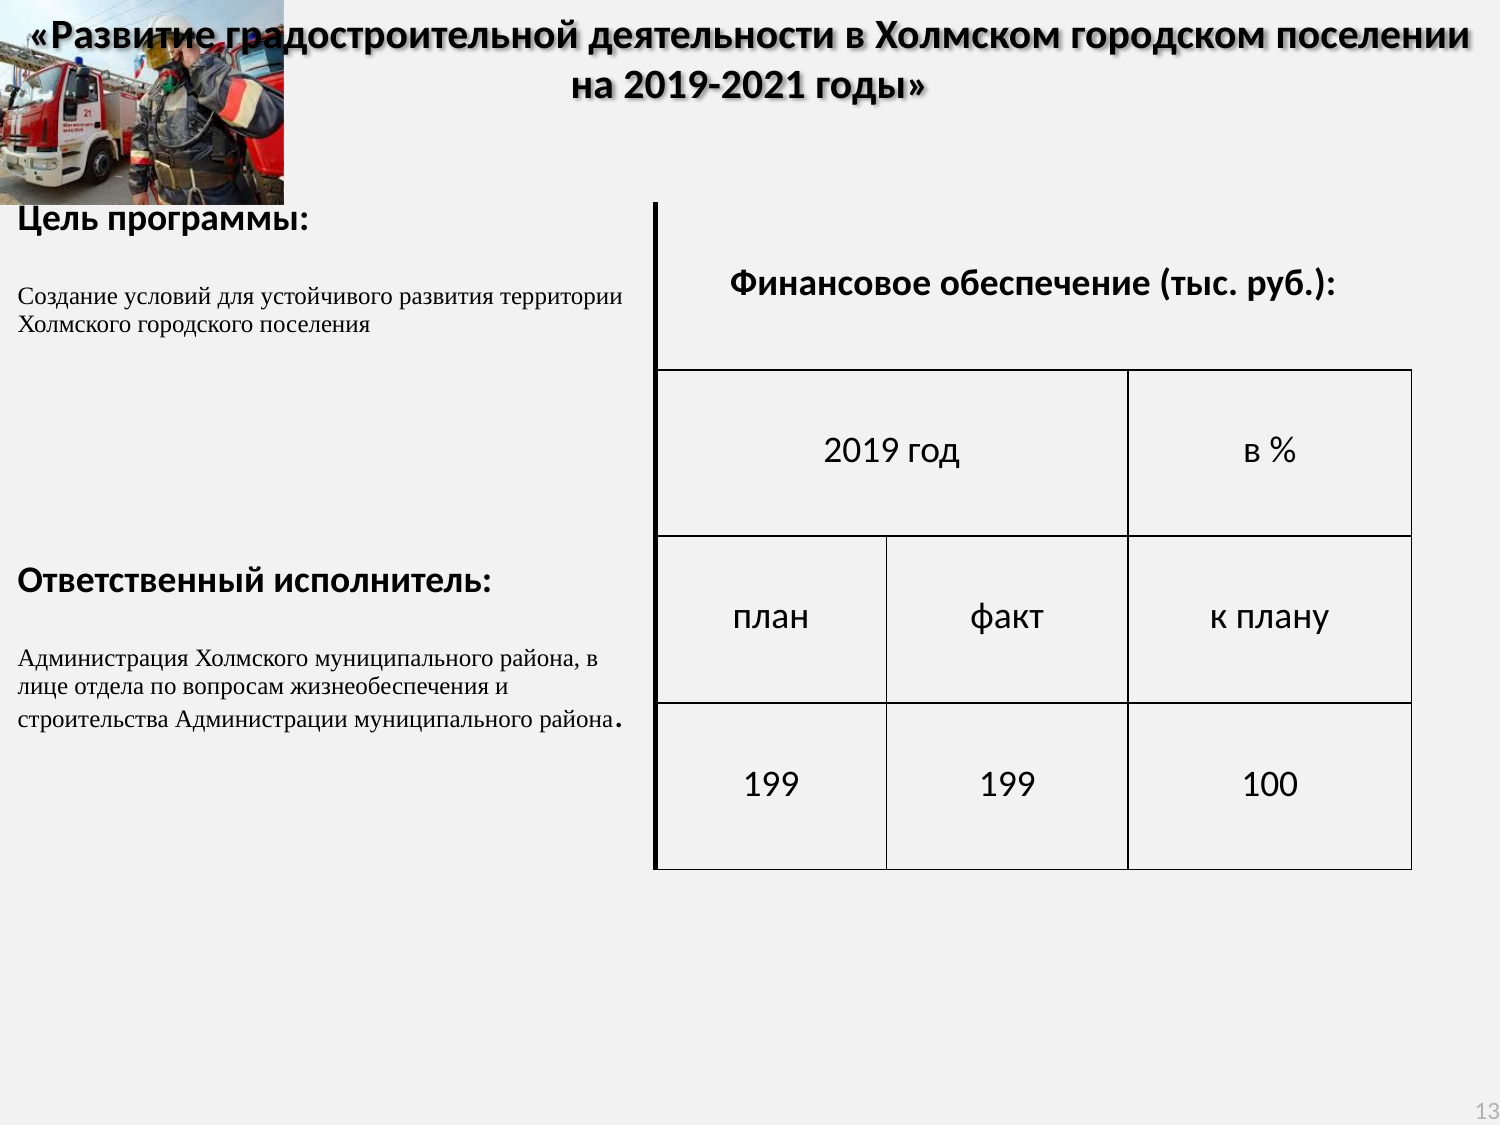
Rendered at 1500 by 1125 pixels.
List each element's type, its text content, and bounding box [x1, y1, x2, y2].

table_cell план [658, 537, 886, 702]
table_header Финансовое обеспечение (тыс. руб.): [658, 203, 1411, 369]
table_cell Создание условий для устойчивого развития территории Холмского городского поселения [18, 282, 653, 564]
table_cell 199 [887, 704, 1127, 869]
text_box «Развитие градостроительной деятельности в Холмском городском поселении на 2019-2021 годы» [285, 0, 1500, 107]
table_cell Ответственный исполнитель: [18, 564, 653, 644]
table_cell Администрация Холмского муниципального района, в лице отдела по вопросам жизнеобеспечения и строительства Администрации муниципального района. [18, 644, 653, 870]
table_cell 199 [658, 704, 886, 869]
slide_number 13 [1149, 1094, 1500, 1125]
table_cell в % [1129, 371, 1411, 535]
table_header Цель программы: [18, 202, 653, 282]
table_cell факт [887, 537, 1127, 702]
table_cell 2019 год [658, 371, 1127, 535]
table_cell 100 [1129, 704, 1411, 869]
table_cell к плану [1129, 537, 1411, 702]
picture [0, 0, 284, 206]
